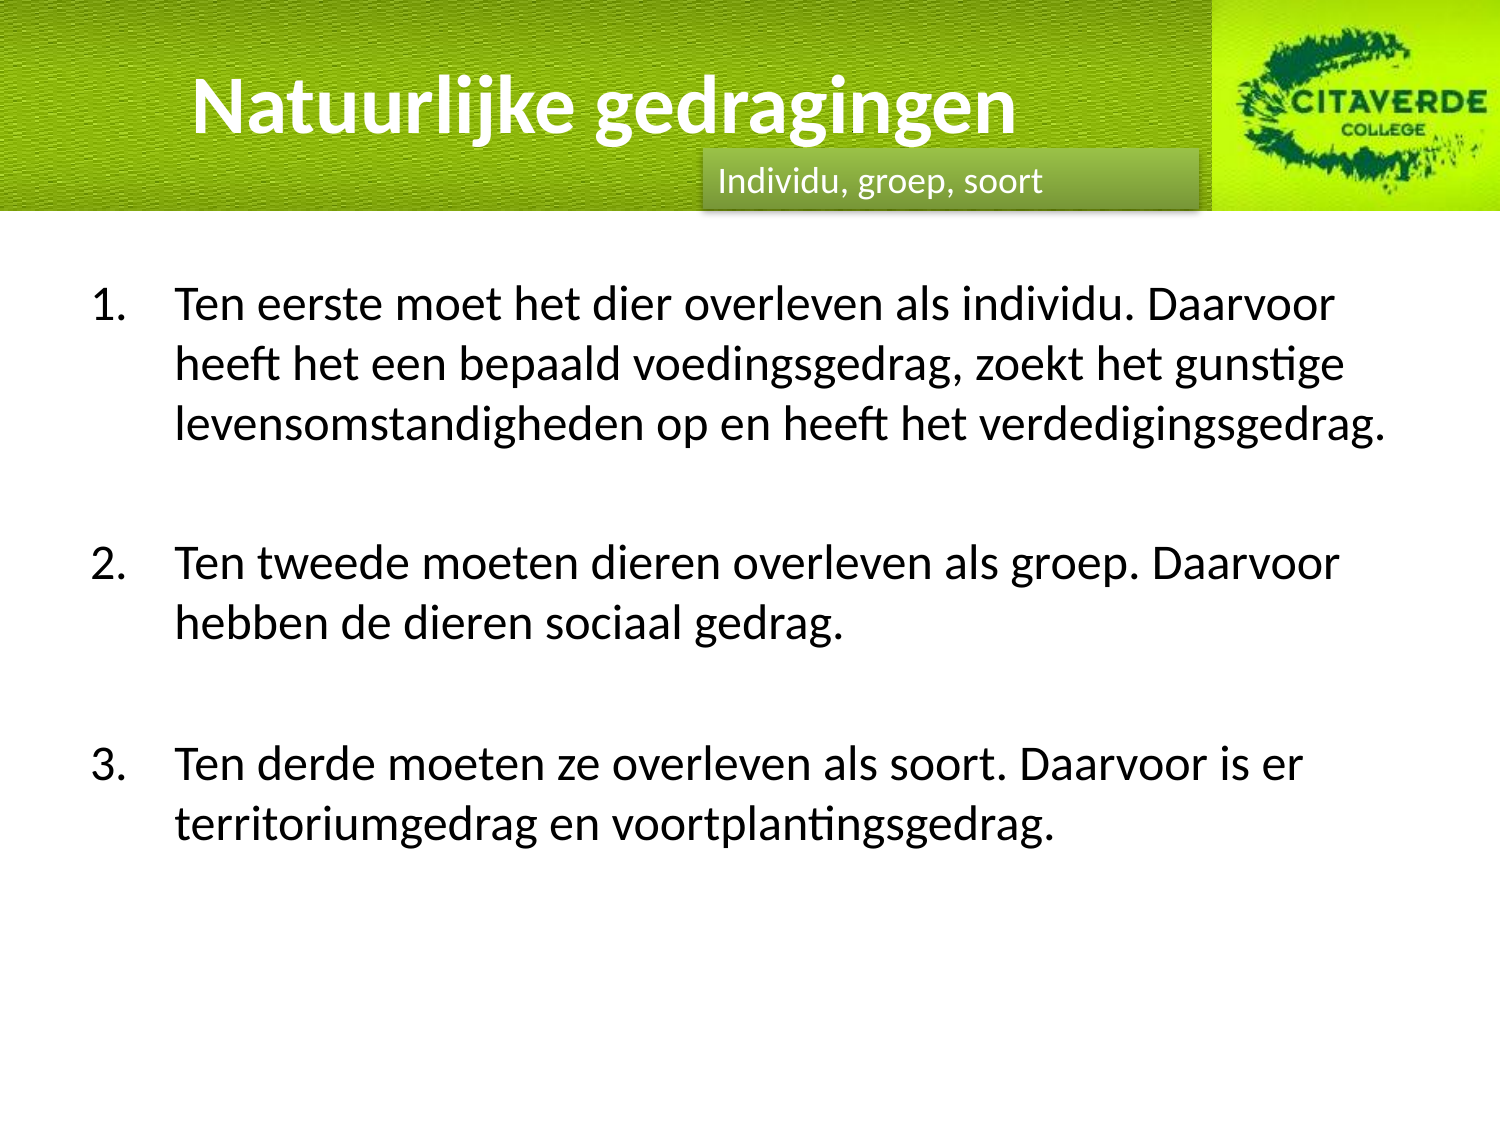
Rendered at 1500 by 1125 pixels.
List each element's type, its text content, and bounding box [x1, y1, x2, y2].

list Ten eerste moet het dier overleven als individu. Daarvoor heeft het een bepaald voedingsgedrag, zoekt het gunstige levensomstandigheden op en heeft het verdedigingsgedrag. Ten tweede moeten dieren overleven als groep. Daarvoor hebben de dieren sociaal gedrag. Ten derde moeten ze overleven als soort. Daarvoor is er territoriumgedrag en voortplantingsgedrag. [74, 262, 1426, 1006]
picture [0, 0, 1500, 212]
